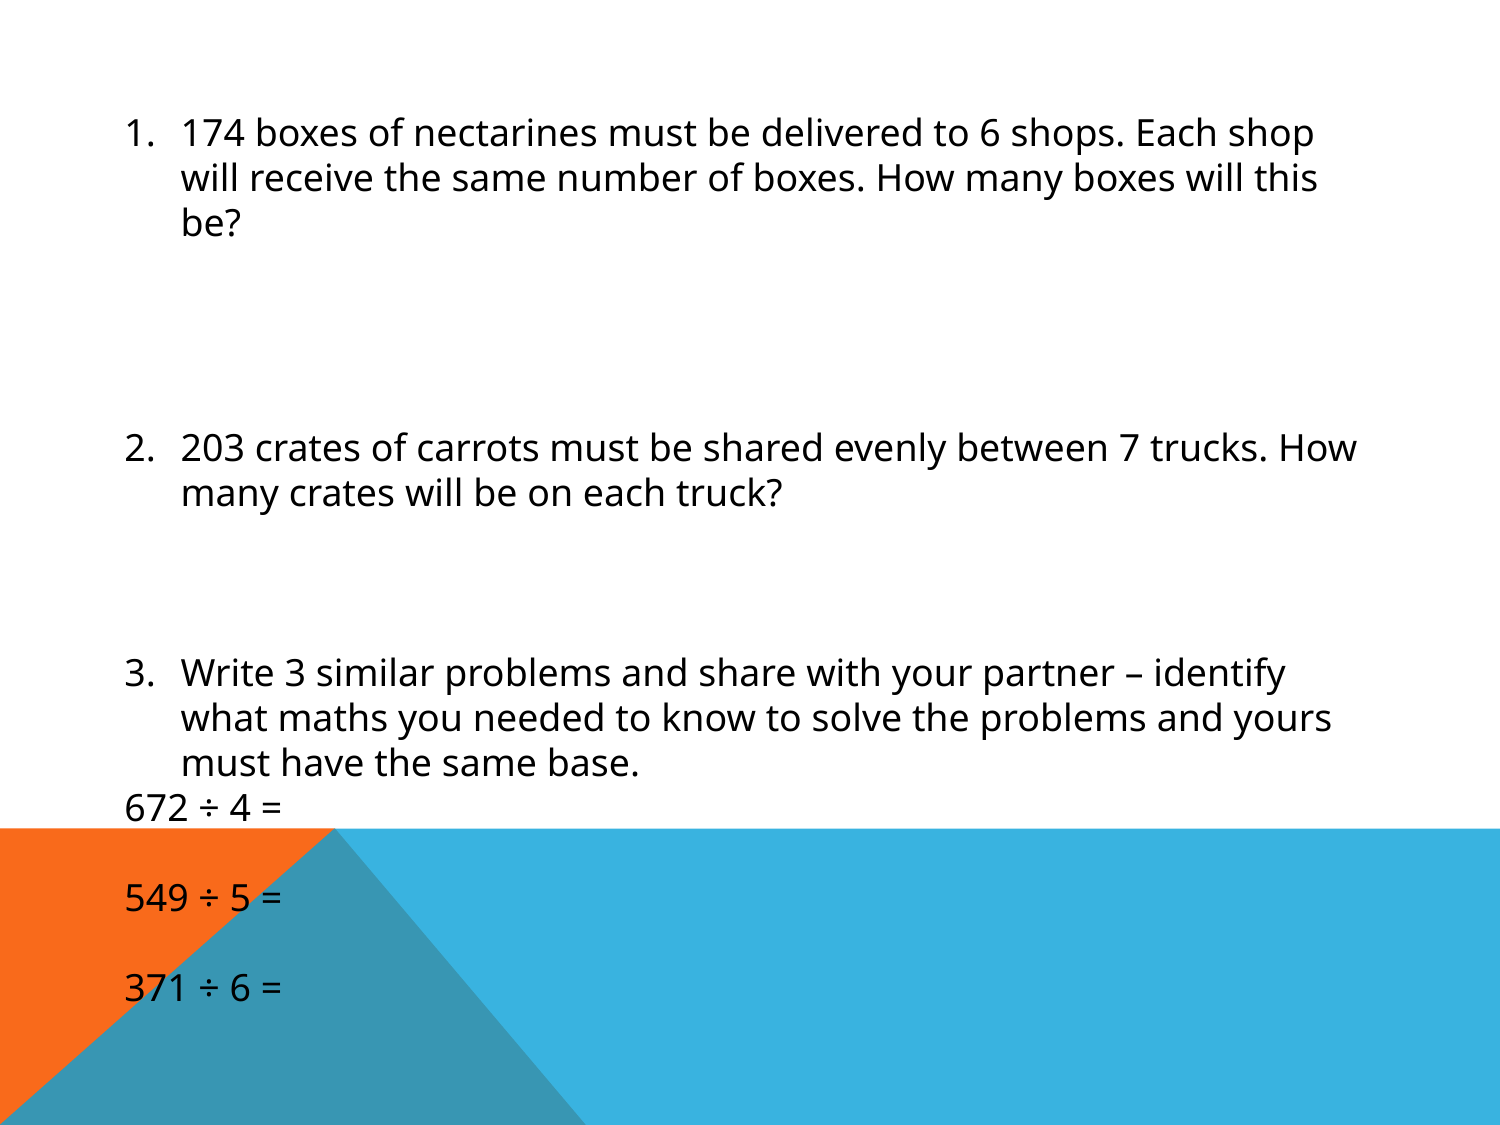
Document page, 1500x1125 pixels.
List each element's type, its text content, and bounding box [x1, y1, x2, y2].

text_box 174 boxes of nectarines must be delivered to 6 shops. Each shop will receive the same number of boxes. How many boxes will this be? 203 crates of carrots must be shared evenly between 7 trucks. How many crates will be on each truck? Write 3 similar problems and share with your partner – identify what maths you needed to know to solve the problems and yours must have the same base. 672 ÷ 4 = 549 ÷ 5 = 371 ÷ 6 = [109, 101, 1398, 1125]
